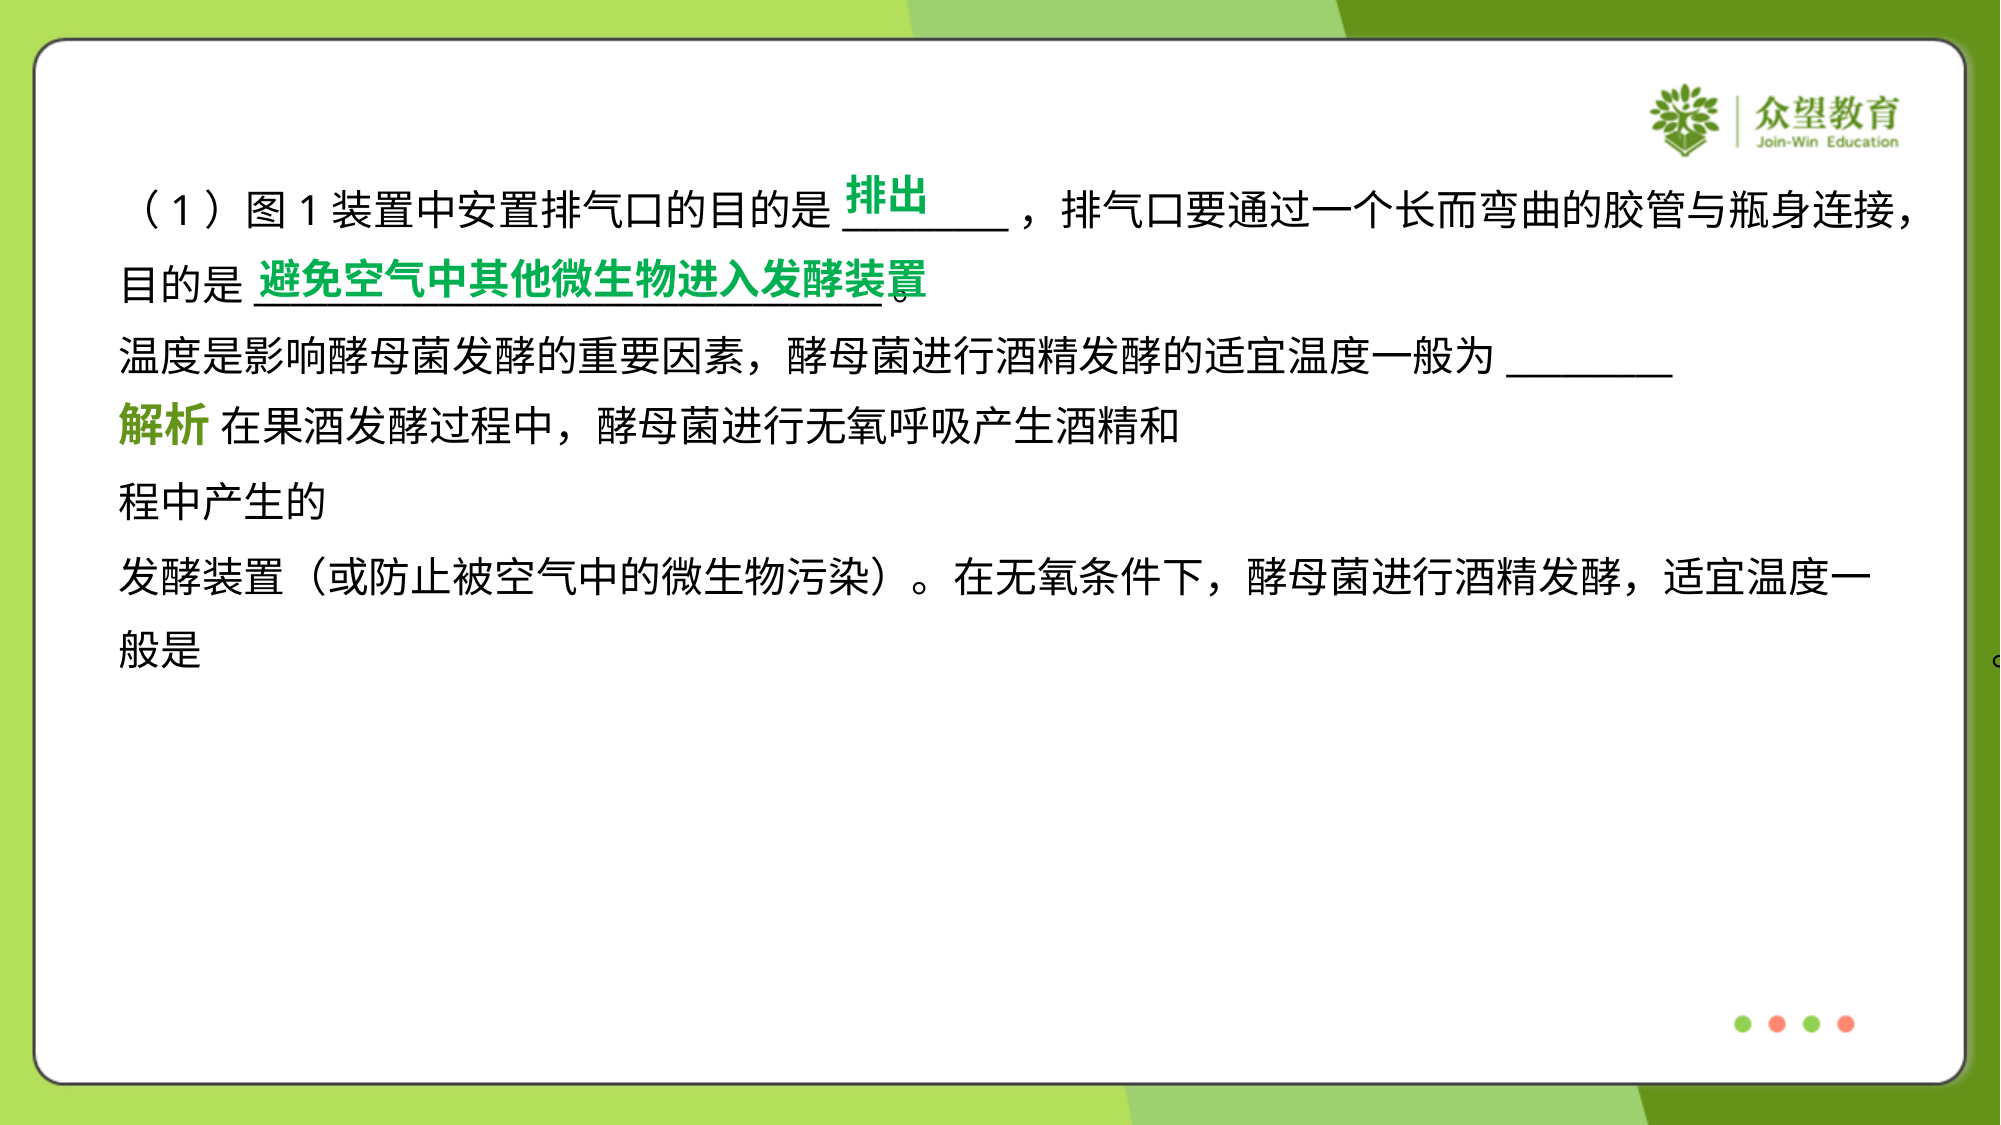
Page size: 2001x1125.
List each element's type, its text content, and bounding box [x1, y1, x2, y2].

picture [0, 0, 2000, 1125]
picture [1995, 657, 2000, 665]
text_box 避免空气中其他微生物进入发酵装置 [245, 227, 942, 295]
